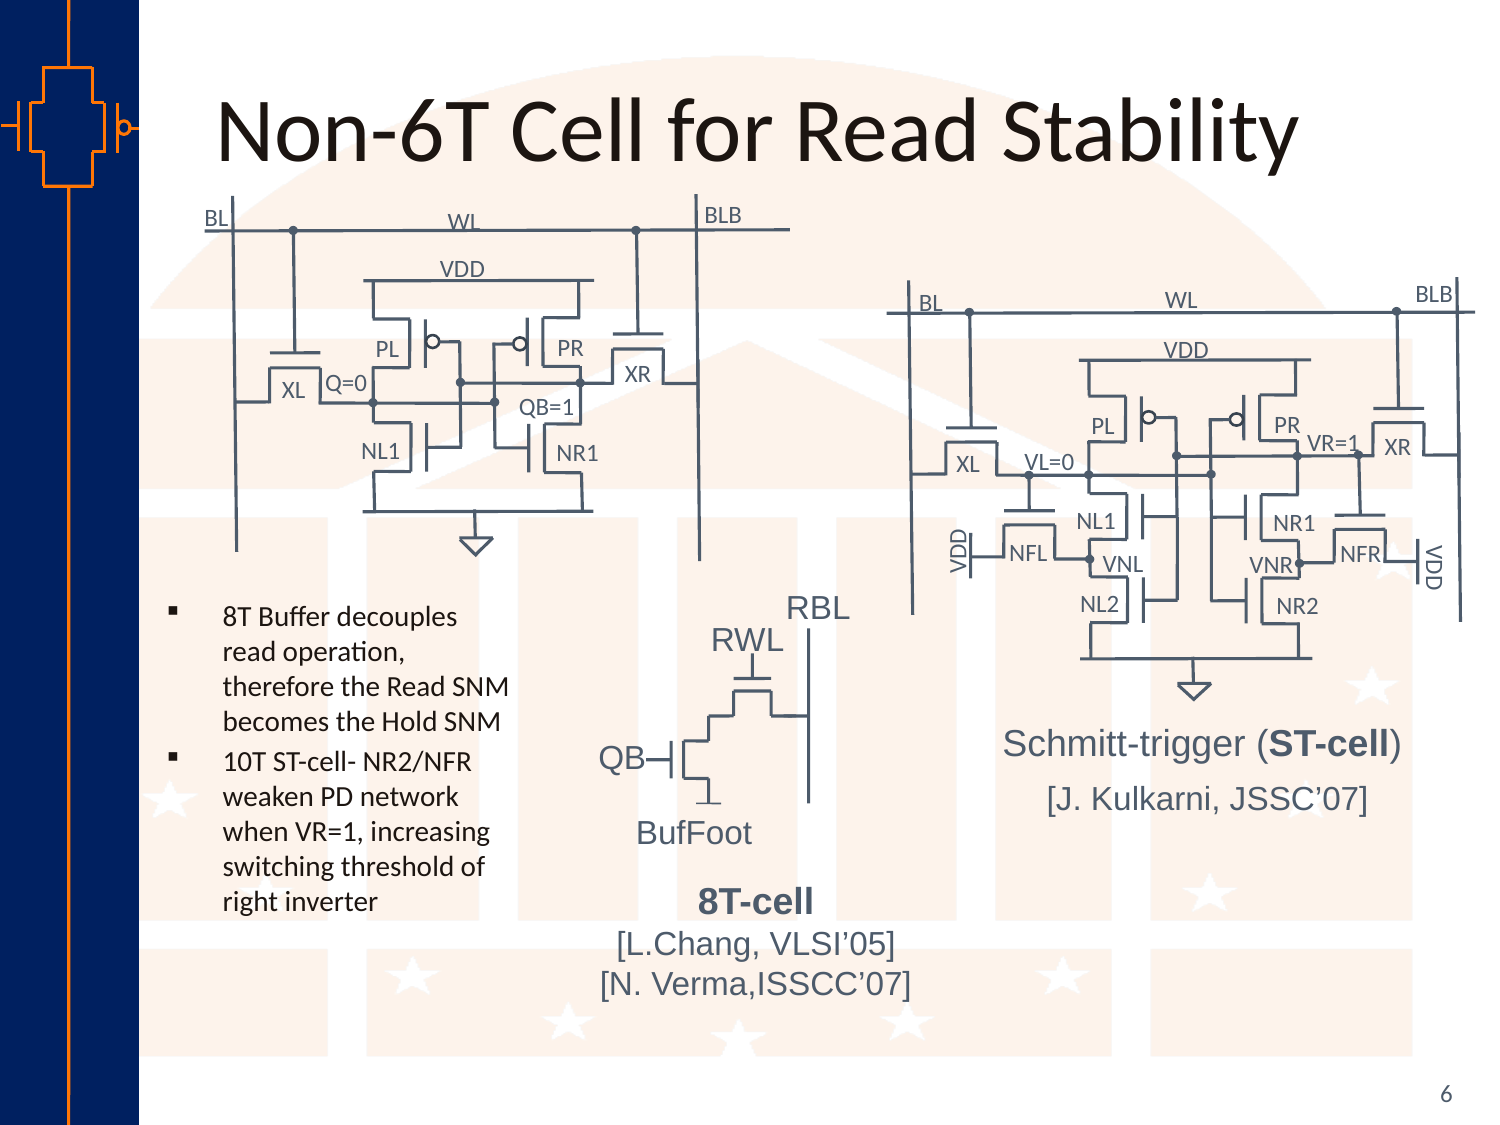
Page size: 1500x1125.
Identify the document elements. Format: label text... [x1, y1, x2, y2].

title Non-6T Cell for Read Stability [200, 0, 1388, 188]
text_box [J. Kulkarni, JSSC’07] [1031, 771, 1402, 825]
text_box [886, 270, 1476, 701]
text_box 8T Buffer decouples read operation, therefore the Read SNM becomes the Hold SNM 10T ST-cell- NR2/NFR weaken PD network when VR=1, increasing switching threshold of right inverter [151, 589, 526, 1009]
text_box 8T-cell [L.Chang, VLSI’05] [N. Verma,ISSCC’07] [584, 869, 928, 1010]
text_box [583, 578, 897, 859]
text_box Schmitt-trigger (ST-cell) [987, 712, 1457, 771]
slide_number 6 [1425, 1062, 1488, 1123]
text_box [189, 190, 791, 562]
